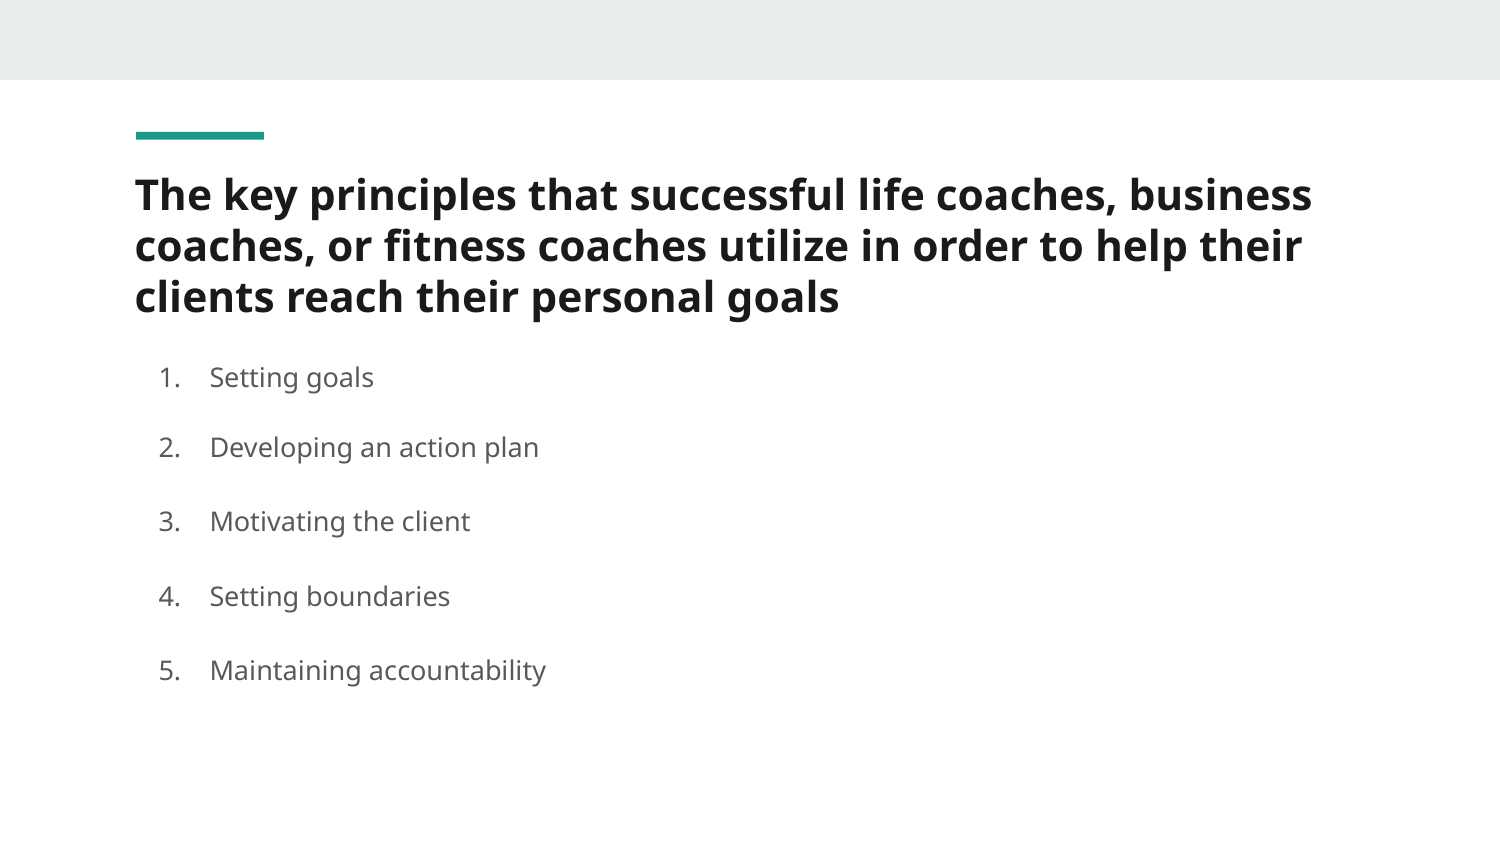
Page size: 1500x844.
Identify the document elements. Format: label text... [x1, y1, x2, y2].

title The key principles that successful life coaches, business coaches, or fitness coaches utilize in order to help their clients reach their personal goals [119, 152, 1381, 241]
list Setting goals Developing an action plan Motivating the client Setting boundaries Maintaining accountability [119, 341, 1381, 780]
